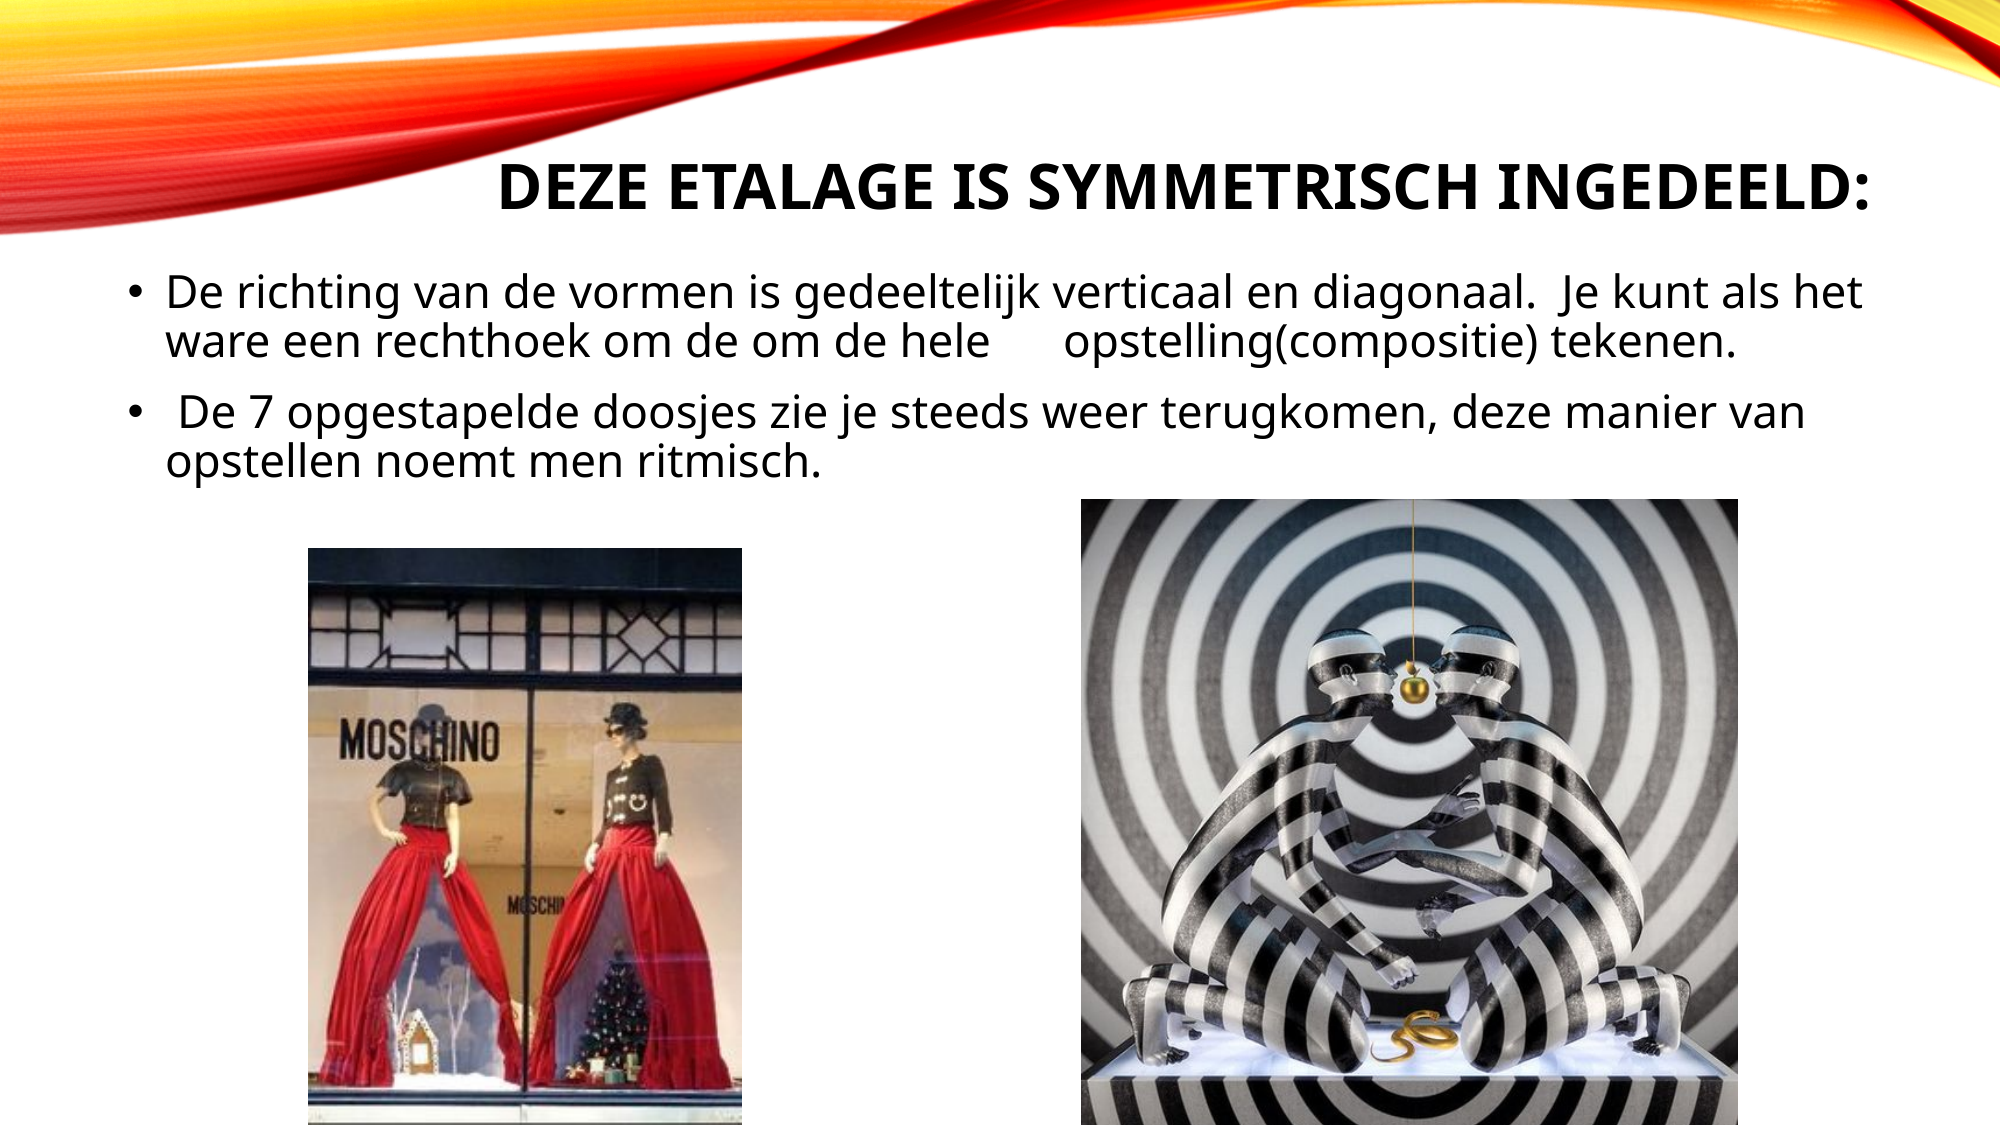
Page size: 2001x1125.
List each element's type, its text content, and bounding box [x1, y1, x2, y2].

title Deze etalage is symmetrisch ingedeeld: [474, 125, 1888, 261]
picture [0, 0, 2000, 237]
picture [1080, 499, 1739, 1125]
list De richting van de vormen is gedeeltelijk verticaal en diagonaal. Je kunt als het ware een rechthoek om de om de hele opstelling(compositie) tekenen. De 7 opgestapelde doosjes zie je steeds weer terugkomen, deze manier van opstellen noemt men ritmisch. [112, 261, 1888, 1021]
picture [308, 548, 742, 1125]
